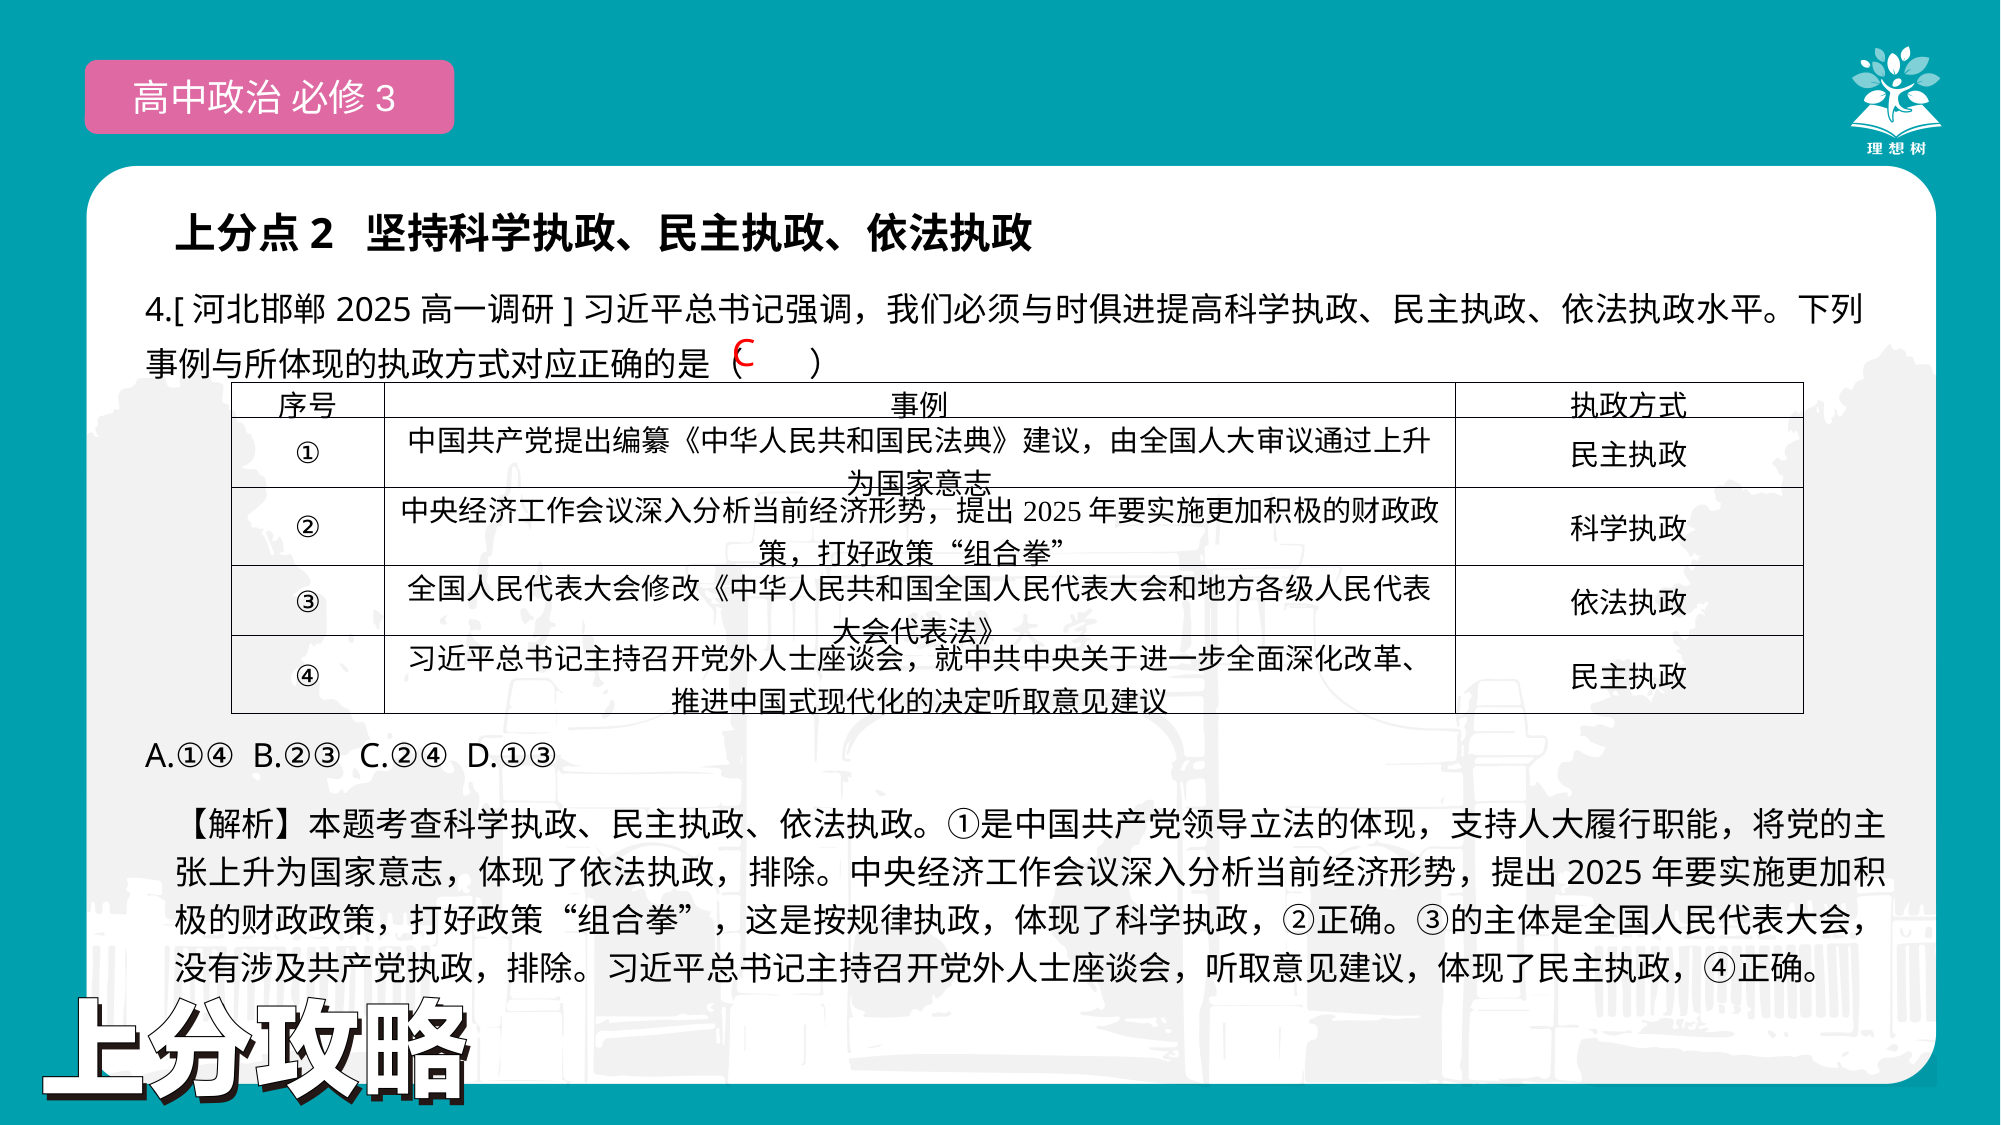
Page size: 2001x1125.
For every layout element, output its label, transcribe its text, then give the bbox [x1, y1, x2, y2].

table_cell ④ [232, 636, 384, 713]
table_cell 全国人民代表大会修改《中华人民共和国全国人民代表大会和地方各级人民代表大会代表法》 [385, 566, 1455, 635]
table_cell ③ [232, 566, 384, 635]
table_header 执政方式 [1456, 383, 1803, 417]
text_box 4.[河北邯郸2025高一调研]习近平总书记强调，我们必须与时俱进提高科学执政、民主执政、依法执政水平。下列事例与所体现的执政方式对应正确的是（ ） A.①④ B.②③ C.②④ D.①③ [130, 264, 1880, 782]
table_cell 科学执政 [1456, 488, 1803, 565]
table_cell ② [232, 488, 384, 565]
table_cell 依法执政 [1456, 566, 1803, 635]
table_cell 中央经济工作会议深入分析当前经济形势，提出2025年要实施更加积极的财政政策，打好政策“组合拳” [385, 488, 1455, 565]
table_cell 中国共产党提出编纂《中华人民共和国民法典》建议，由全国人大审议通过上升为国家意志 [385, 418, 1455, 487]
text_box C [707, 299, 825, 382]
table_header 序号 [232, 383, 384, 417]
text_box 高中政治 必修3 [83, 58, 456, 135]
text_box 上分点2 坚持科学执政、民主执政、依法执政 [159, 199, 1675, 264]
table_cell 民主执政 [1456, 636, 1803, 713]
table_cell 民主执政 [1456, 418, 1803, 487]
table_cell 习近平总书记主持召开党外人士座谈会，就中共中央关于进一步全面深化改革、推进中国式现代化的决定听取意见建议 [385, 636, 1455, 713]
table_header 事例 [385, 383, 1455, 417]
text_box 【解析】本题考查科学执政、民主执政、依法执政。①是中国共产党领导立法的体现，支持人大履行职能，将党的主张上升为国家意志，体现了依法执政，排除。中央经济工作会议深入分析当前经济形势，提出2025年要实施更加积极的财政政策，打好政策“组合拳”，这是按规律执政，体现了科学执政，②正确。③的主体是全国人民代表大会，没有涉及共产党执政，排除。习近平总书记主持召开党外人士座谈会，听取意见建议，体现了民主执政，④正确。 [159, 787, 1902, 995]
table_cell ① [232, 418, 384, 487]
picture [0, 0, 2001, 1125]
